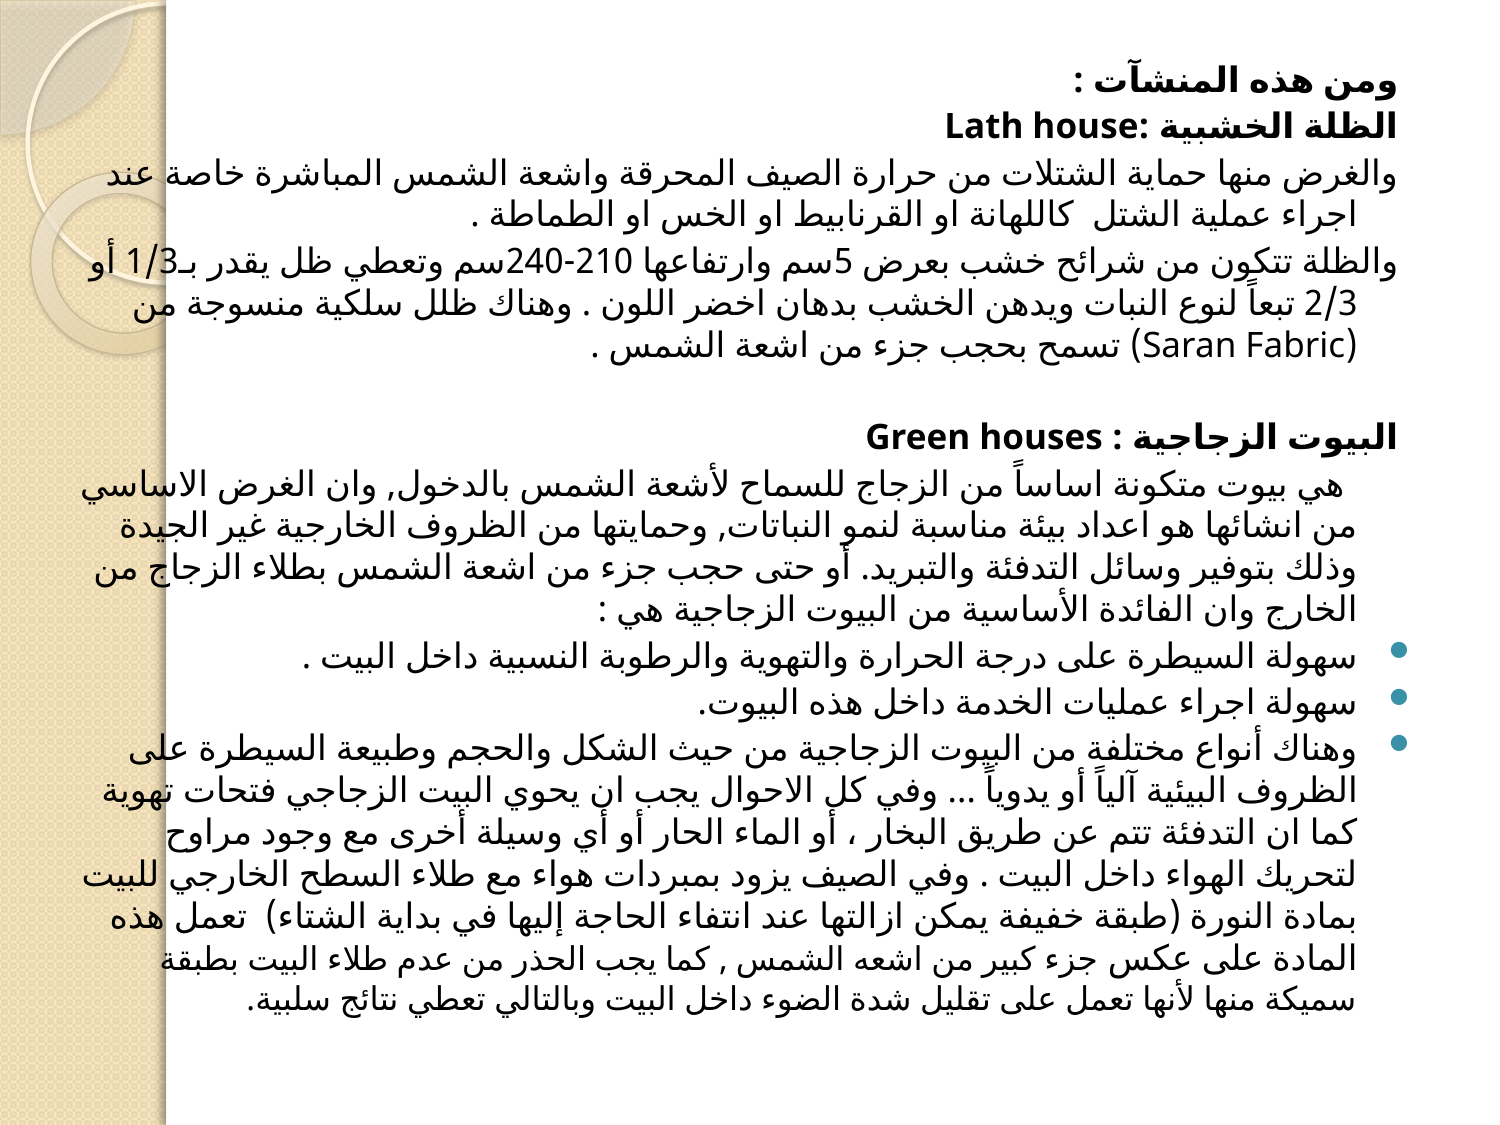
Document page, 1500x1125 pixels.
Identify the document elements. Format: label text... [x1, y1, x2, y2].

title [235, 45, 1466, 233]
list ومن هذه المنشآت : الظلة الخشبية :Lath house والغرض منها حماية الشتلات من حرارة الصيف المحرقة واشعة الشمس المباشرة خاصة عند اجراء عملية الشتل كاللهانة او القرنابيط او الخس او الطماطة . والظلة تتكون من شرائح خشب بعرض 5سم وارتفاعها 210-240سم وتعطي ظل يقدر بـ1/3 أو 2/3 تبعاً لنوع النبات ويدهن الخشب بدهان اخضر اللون . وهناك ظلل سلكية منسوجة من (Saran Fabric) تسمح بحجب جزء من اشعة الشمس . البيوت الزجاجية : Green houses هي بيوت متكونة اساساً من الزجاج للسماح لأشعة الشمس بالدخول, وان الغرض الاساسي من انشائها هو اعداد بيئة مناسبة لنمو النباتات, وحمايتها من الظروف الخارجية غير الجيدة وذلك بتوفير وسائل التدفئة والتبريد. أو حتى حجب جزء من اشعة الشمس بطلاء الزجاج من الخارج وان الفائدة الأساسية من البيوت الزجاجية هي : سهولة السيطرة على درجة الحرارة والتهوية والرطوبة النسبية داخل البيت . سهولة اجراء عمليات الخدمة داخل هذه البيوت. وهناك أنواع مختلفة من البيوت الزجاجية من حيث الشكل والحجم وطبيعة السيطرة على الظروف البيئية آلياً أو يدوياً ... وفي كل الاحوال يجب ان يحوي البيت الزجاجي فتحات تهوية كما ان التدفئة تتم عن طريق البخار ، أو الماء الحار أو أي وسيلة أخرى مع وجود مراوح لتحريك الهواء داخل البيت . وفي الصيف يزود بمبردات هواء مع طلاء السطح الخارجي للبيت بمادة النورة (طبقة خفيفة يمكن ازالتها عند انتفاء الحاجة إليها في بداية الشتاء) تعمل هذه المادة على عكس جزء كبير من اشعه الشمس , كما يجب الحذر من عدم طلاء البيت بطبقة سميكة منها لأنها تعمل على تقليل شدة الضوء داخل البيت وبالتالي تعطي نتائج سلبية. [62, 50, 1425, 1038]
